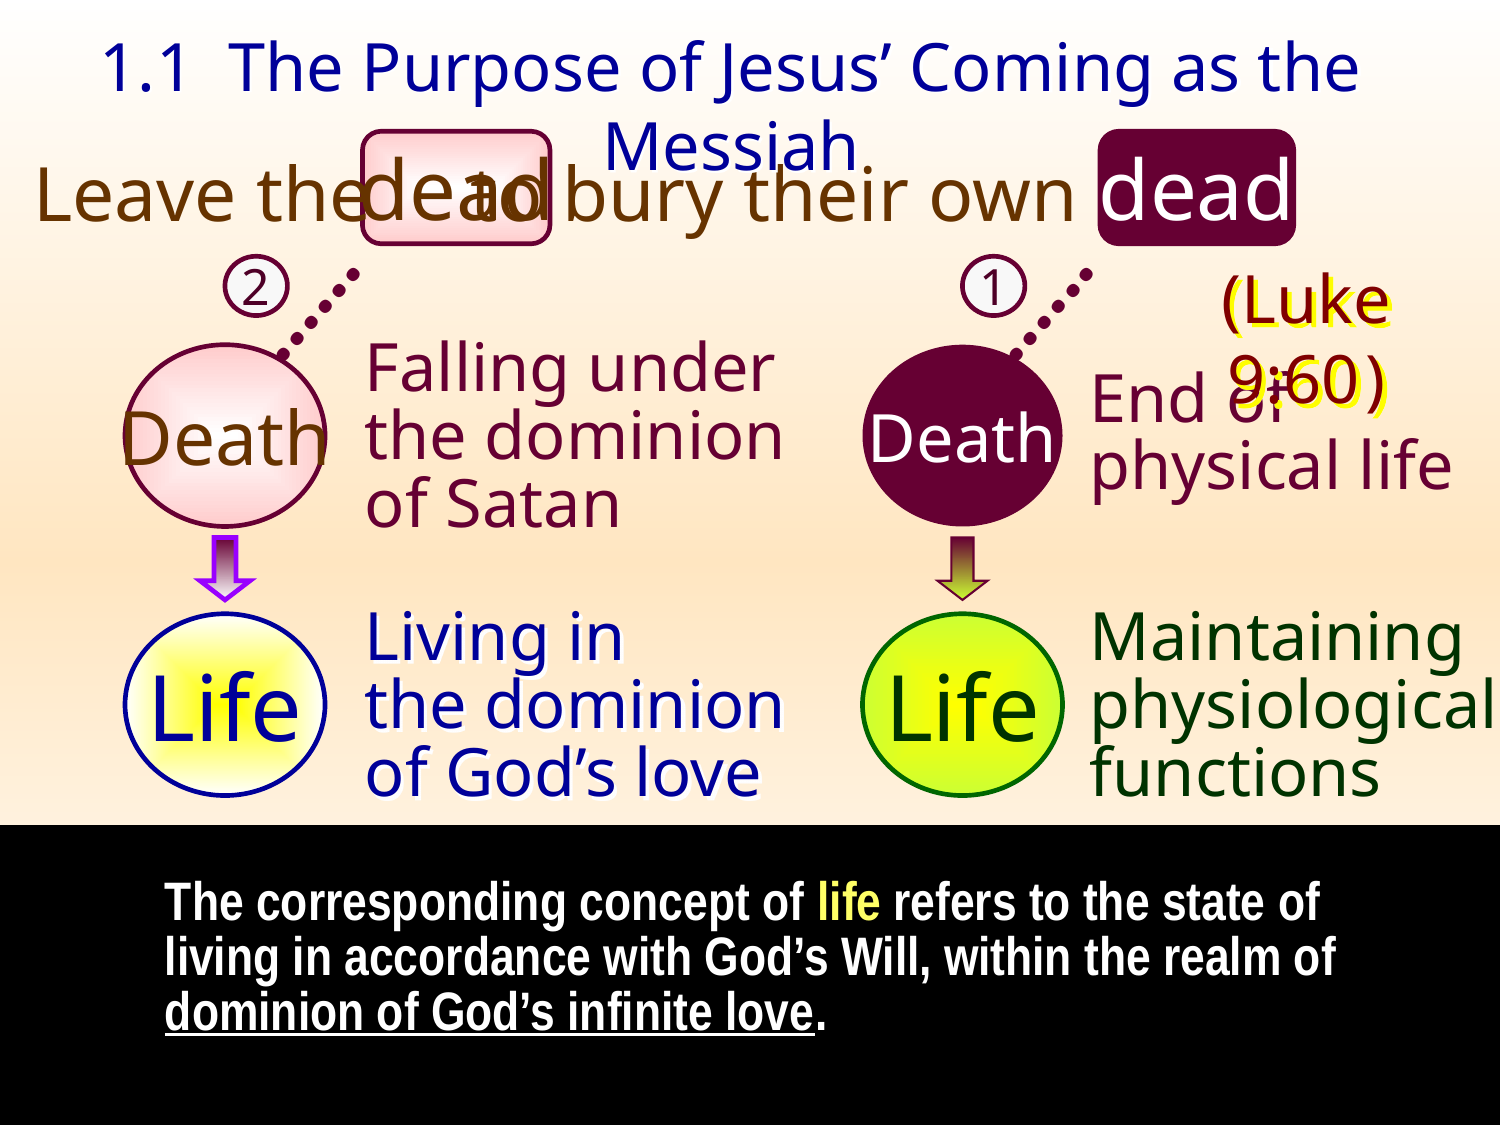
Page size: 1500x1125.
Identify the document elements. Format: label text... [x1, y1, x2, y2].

text_box [200, 537, 251, 600]
text_box to bury their own [562, 194, 1113, 238]
text_box Life [125, 613, 326, 796]
text_box Maintaining physiological functions [1074, 612, 1425, 804]
text_box 2 [224, 256, 288, 316]
text_box 1 [962, 256, 1025, 316]
text_box Death [862, 344, 1063, 527]
text_box 1.1 The Purpose of Jesus’ Coming as the Messiah [49, 16, 1413, 192]
text_box The corresponding concept of life refers to the state of living in accordance with God’s Will, within the realm of dominion of God’s infinite love. [149, 868, 1363, 1049]
text_box …….. [265, 236, 403, 368]
text_box Living in the dominion of God’s love [350, 612, 675, 804]
text_box Falling under the dominion of Satan [350, 340, 688, 538]
text_box Death [125, 344, 326, 527]
text_box [0, 826, 1500, 1125]
text_box …….. [999, 238, 1136, 366]
text_box Life [862, 613, 1063, 796]
text_box dead [1105, 194, 1294, 244]
text_box (Luke 9:60 ) [1137, 249, 1475, 425]
text_box End of physical life [1074, 366, 1400, 505]
text_box Leave the [62, 194, 363, 238]
text_box dead [363, 194, 550, 244]
text_box [937, 537, 988, 600]
